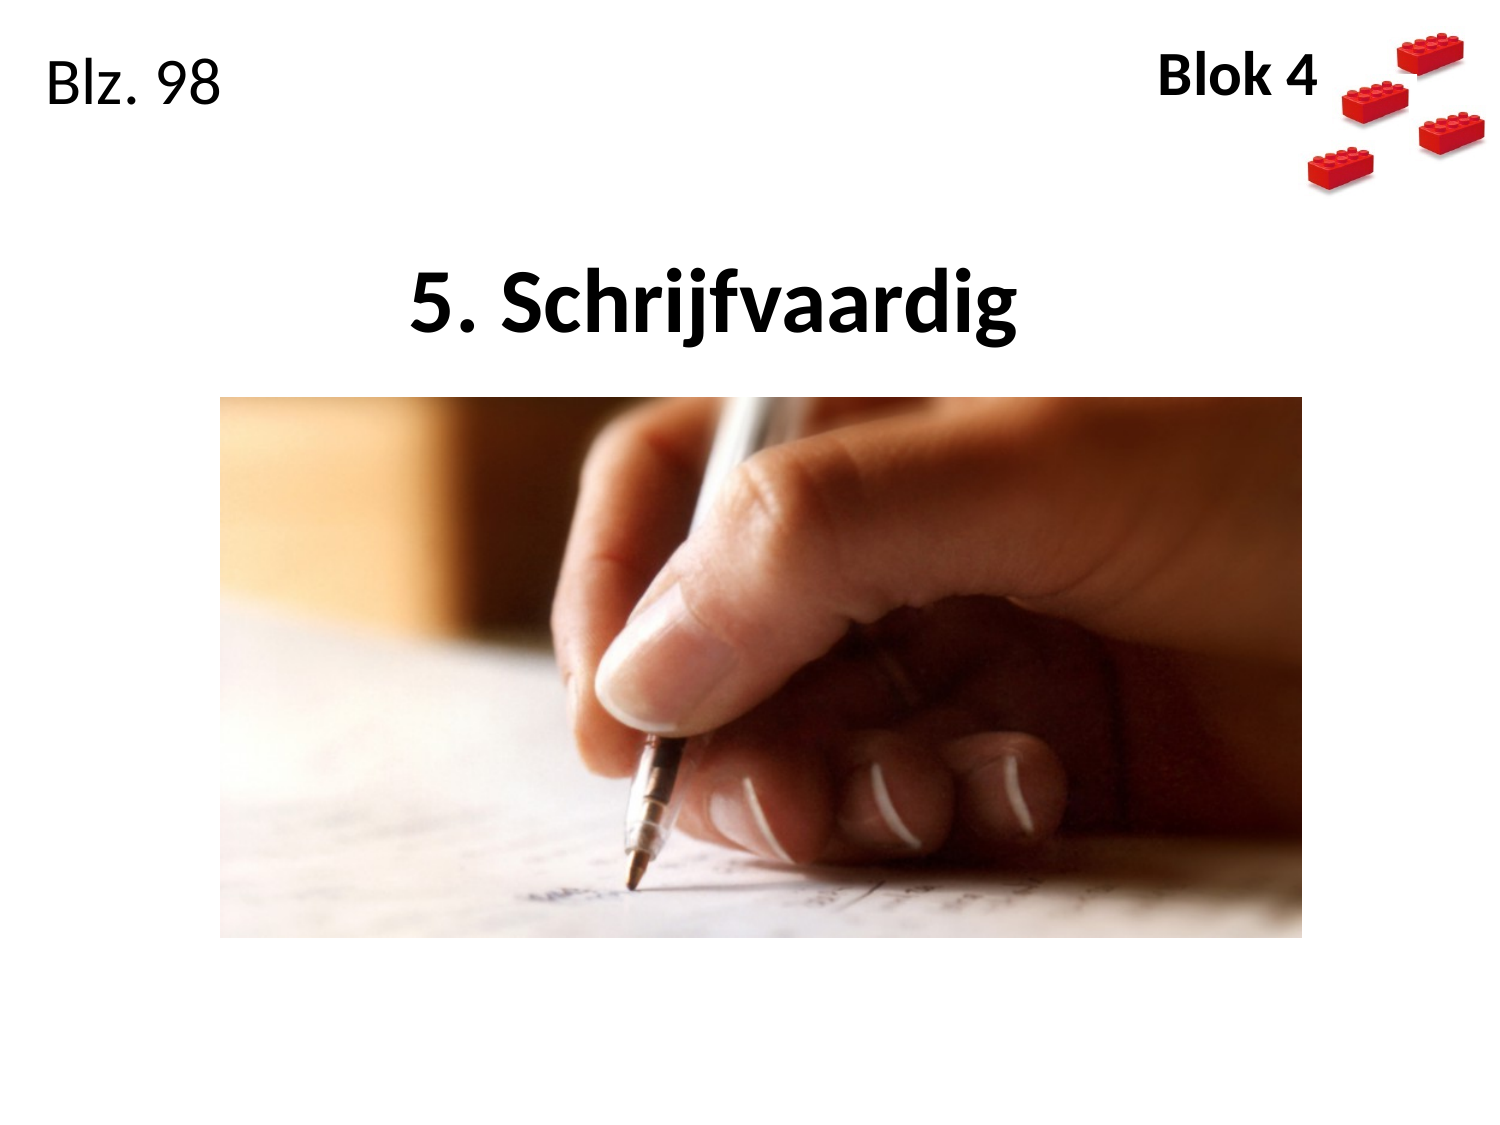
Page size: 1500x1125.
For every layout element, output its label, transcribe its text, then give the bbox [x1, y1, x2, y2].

subtitle Blz. 98 [30, 30, 628, 122]
picture [1297, 140, 1383, 199]
text_box Blok 4 [1061, 24, 1416, 116]
title 5. Schrijfvaardig [76, 175, 1352, 417]
picture [219, 396, 1302, 938]
picture [1332, 26, 1493, 164]
